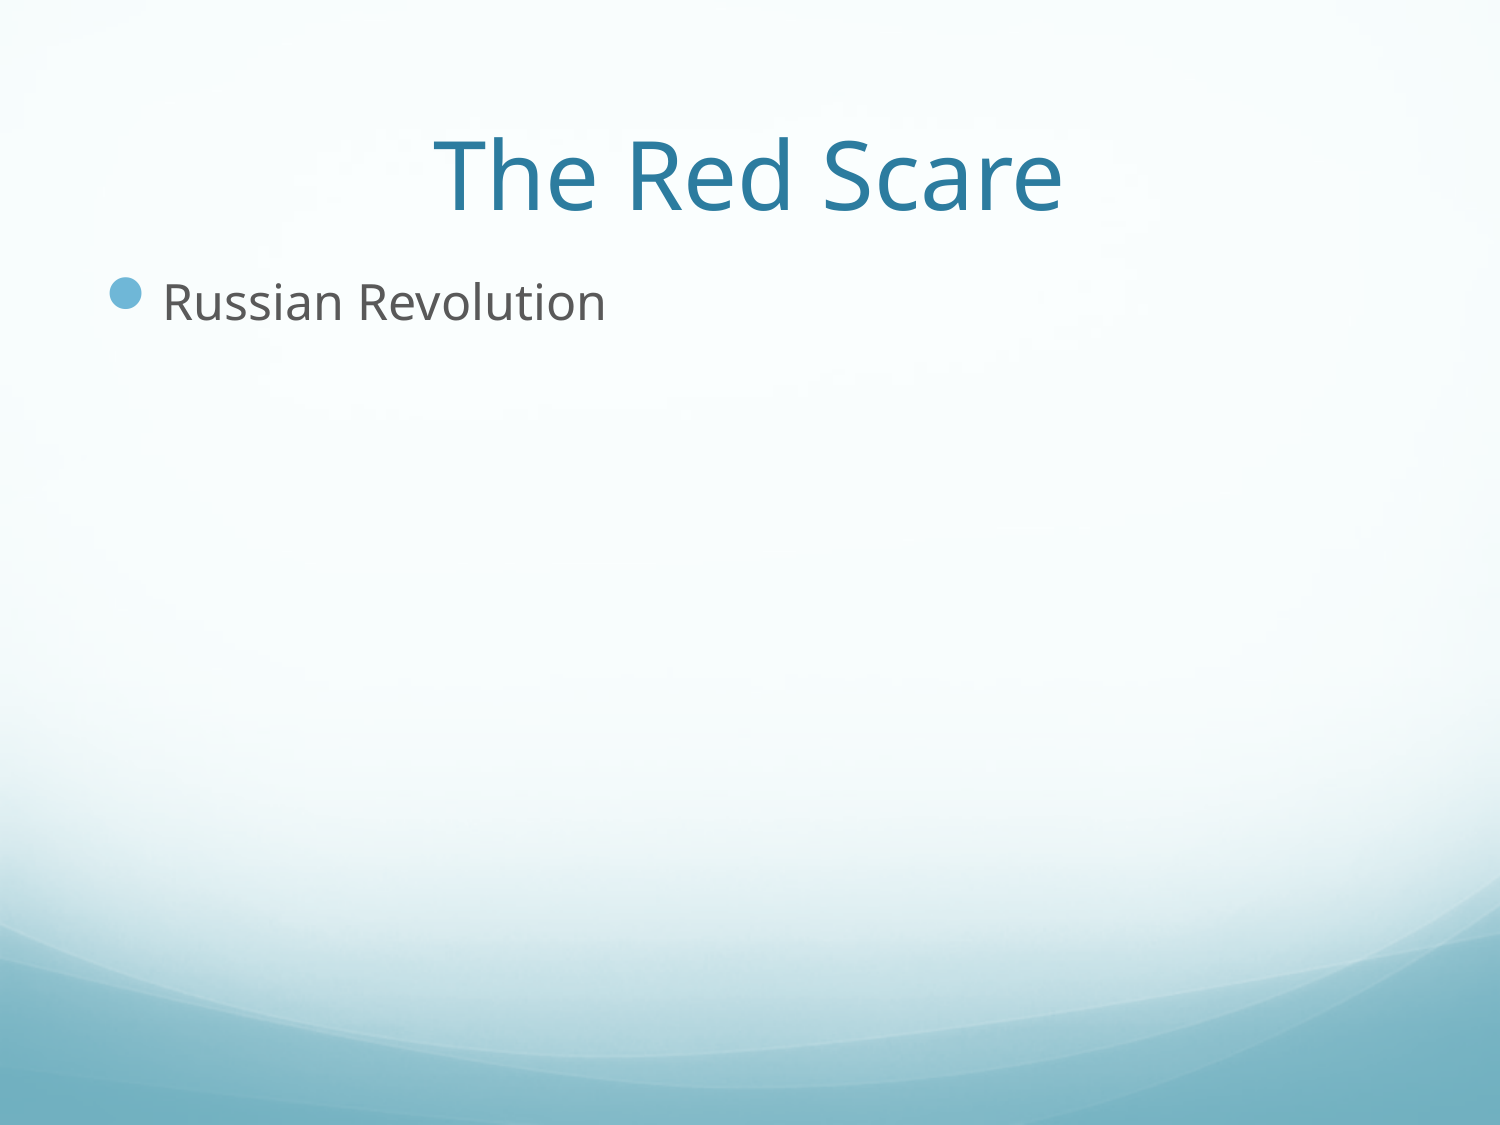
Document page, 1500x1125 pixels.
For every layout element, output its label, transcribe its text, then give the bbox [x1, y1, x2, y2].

title The Red Scare [90, 17, 1410, 237]
list Russian Revolution [90, 262, 1410, 975]
